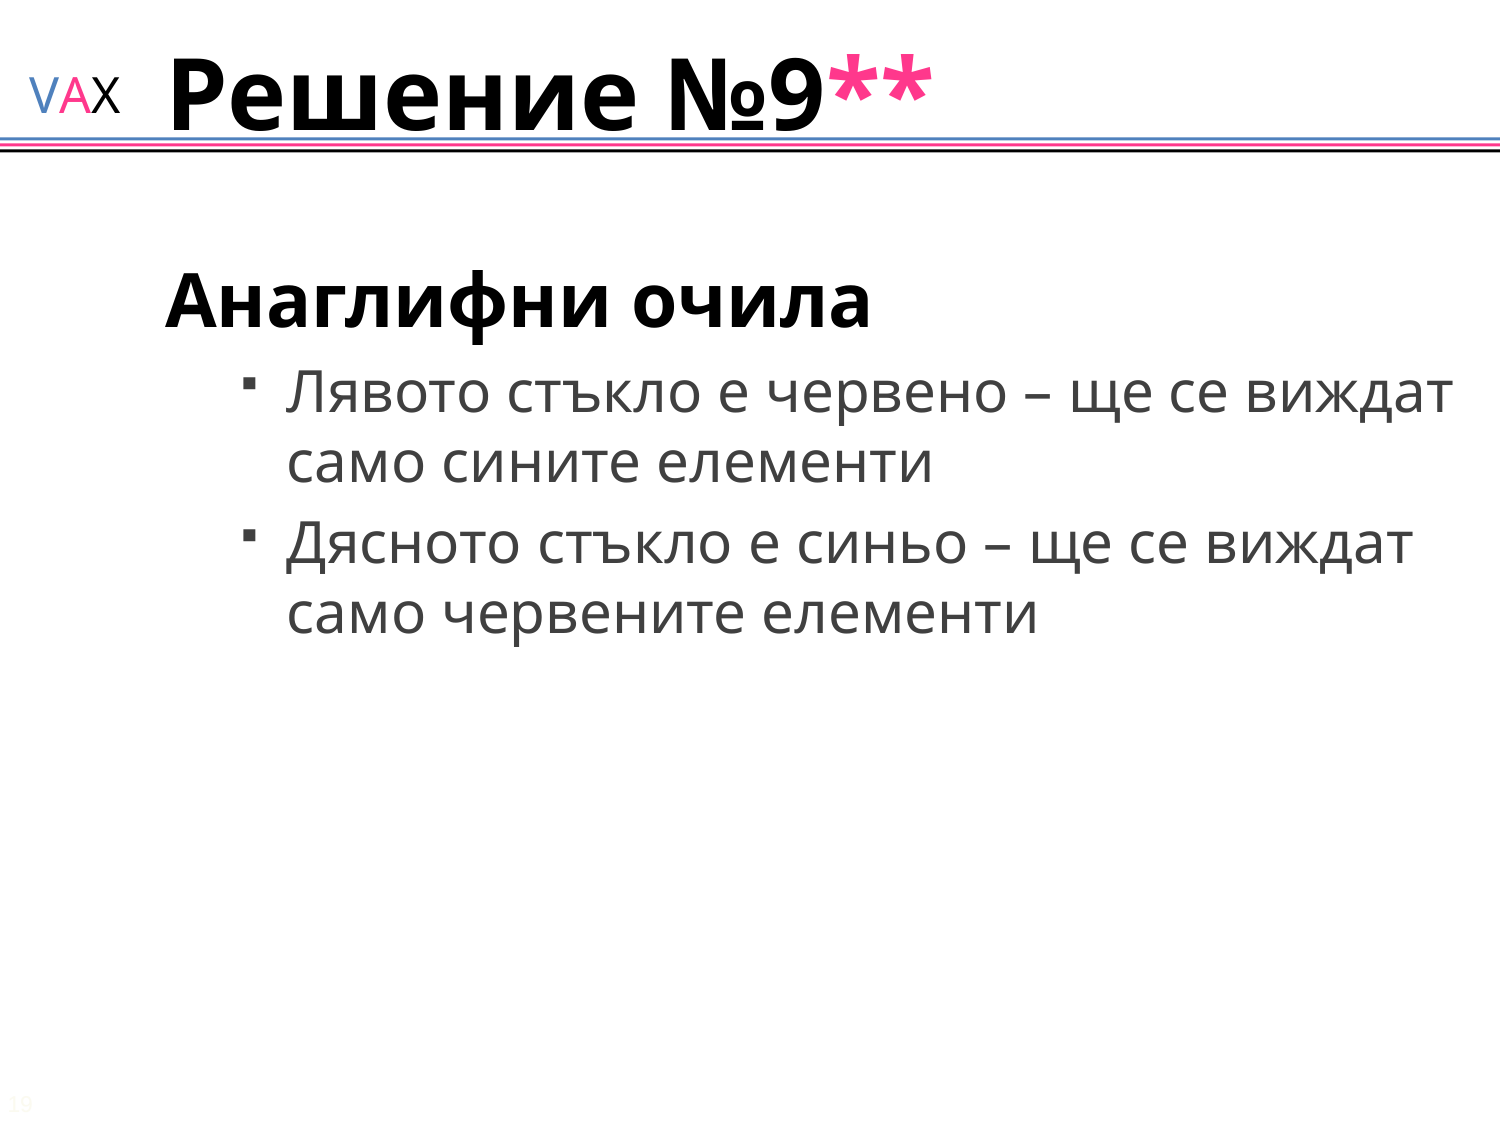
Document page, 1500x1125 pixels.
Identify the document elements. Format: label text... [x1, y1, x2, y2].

list Анаглифни очила Лявото стъкло е червено – ще се виждат само сините елементи Дясното стъкло е синьо – ще се виждат само червените елементи [150, 200, 1488, 1113]
title Решение №9** [0, 37, 1500, 144]
